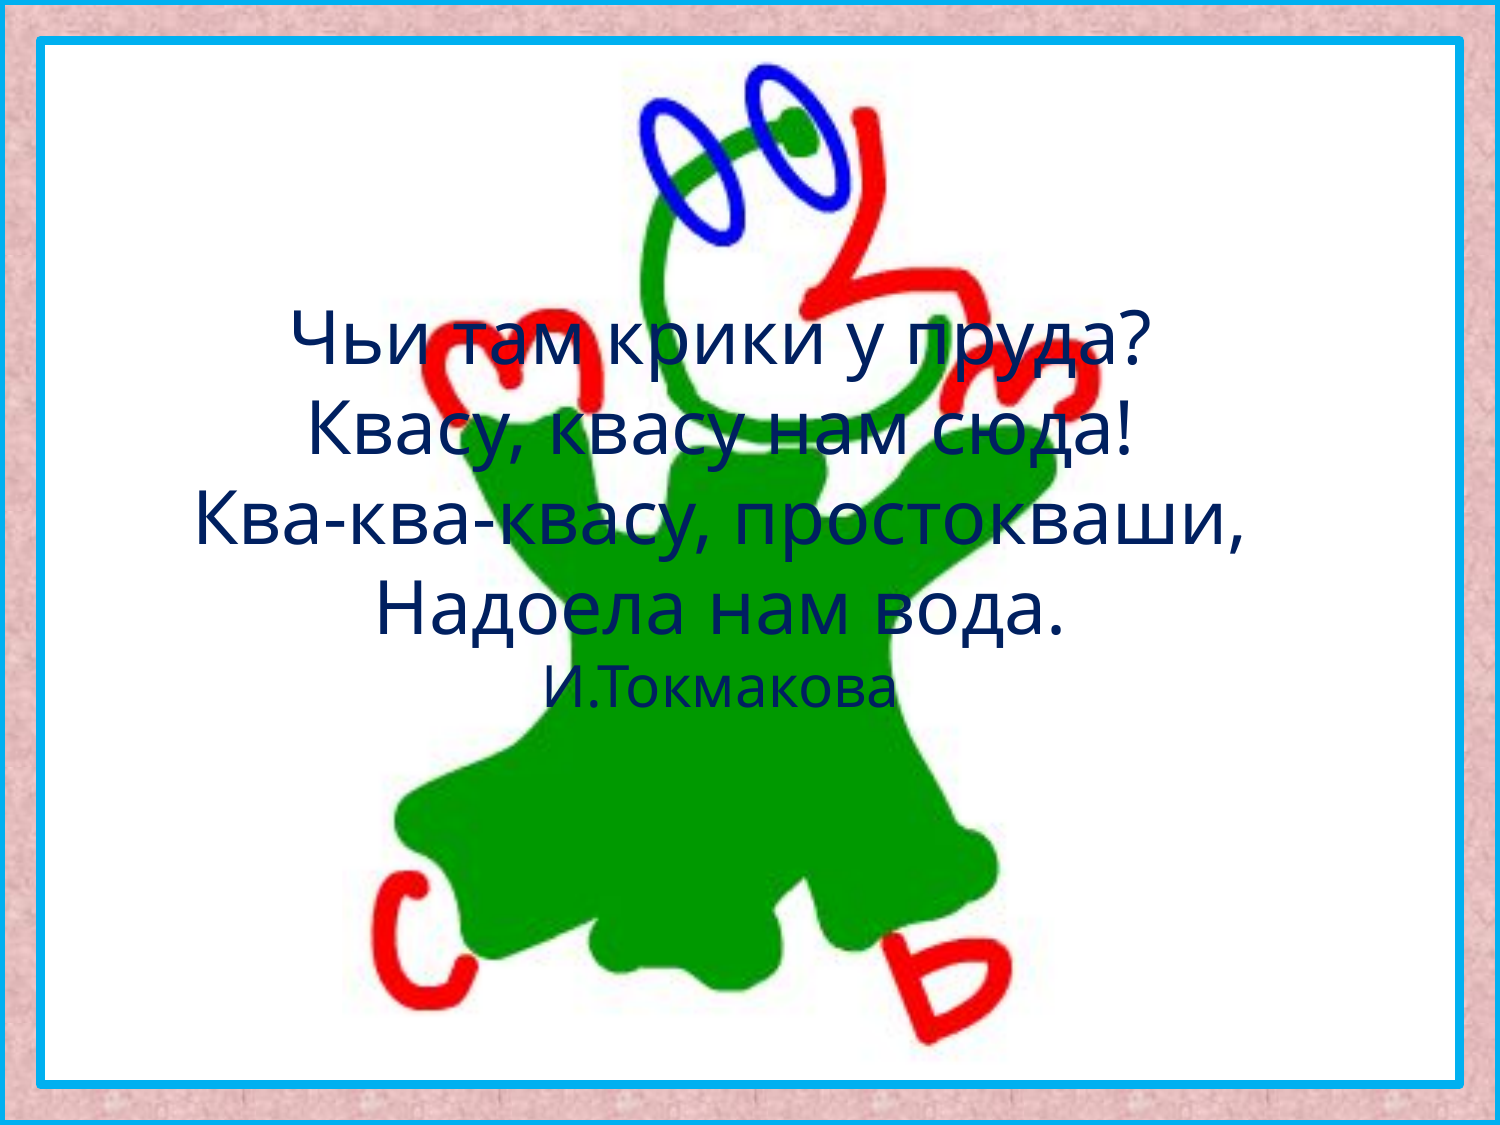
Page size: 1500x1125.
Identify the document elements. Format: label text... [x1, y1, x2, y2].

text_box [0, 0, 1500, 1125]
picture [342, 54, 1158, 1065]
text_box Чьи там крики у пруда? Квасу, квасу нам сюда! Ква-ква-квасу, простокваши, Надоела нам вода. И.Токмакова [1162, 282, 1306, 727]
text_box Чьи там крики у пруда? Квасу, квасу нам сюда! Ква-ква-квасу, простокваши, Надоела нам вода. И.Токмакова [135, 282, 337, 727]
